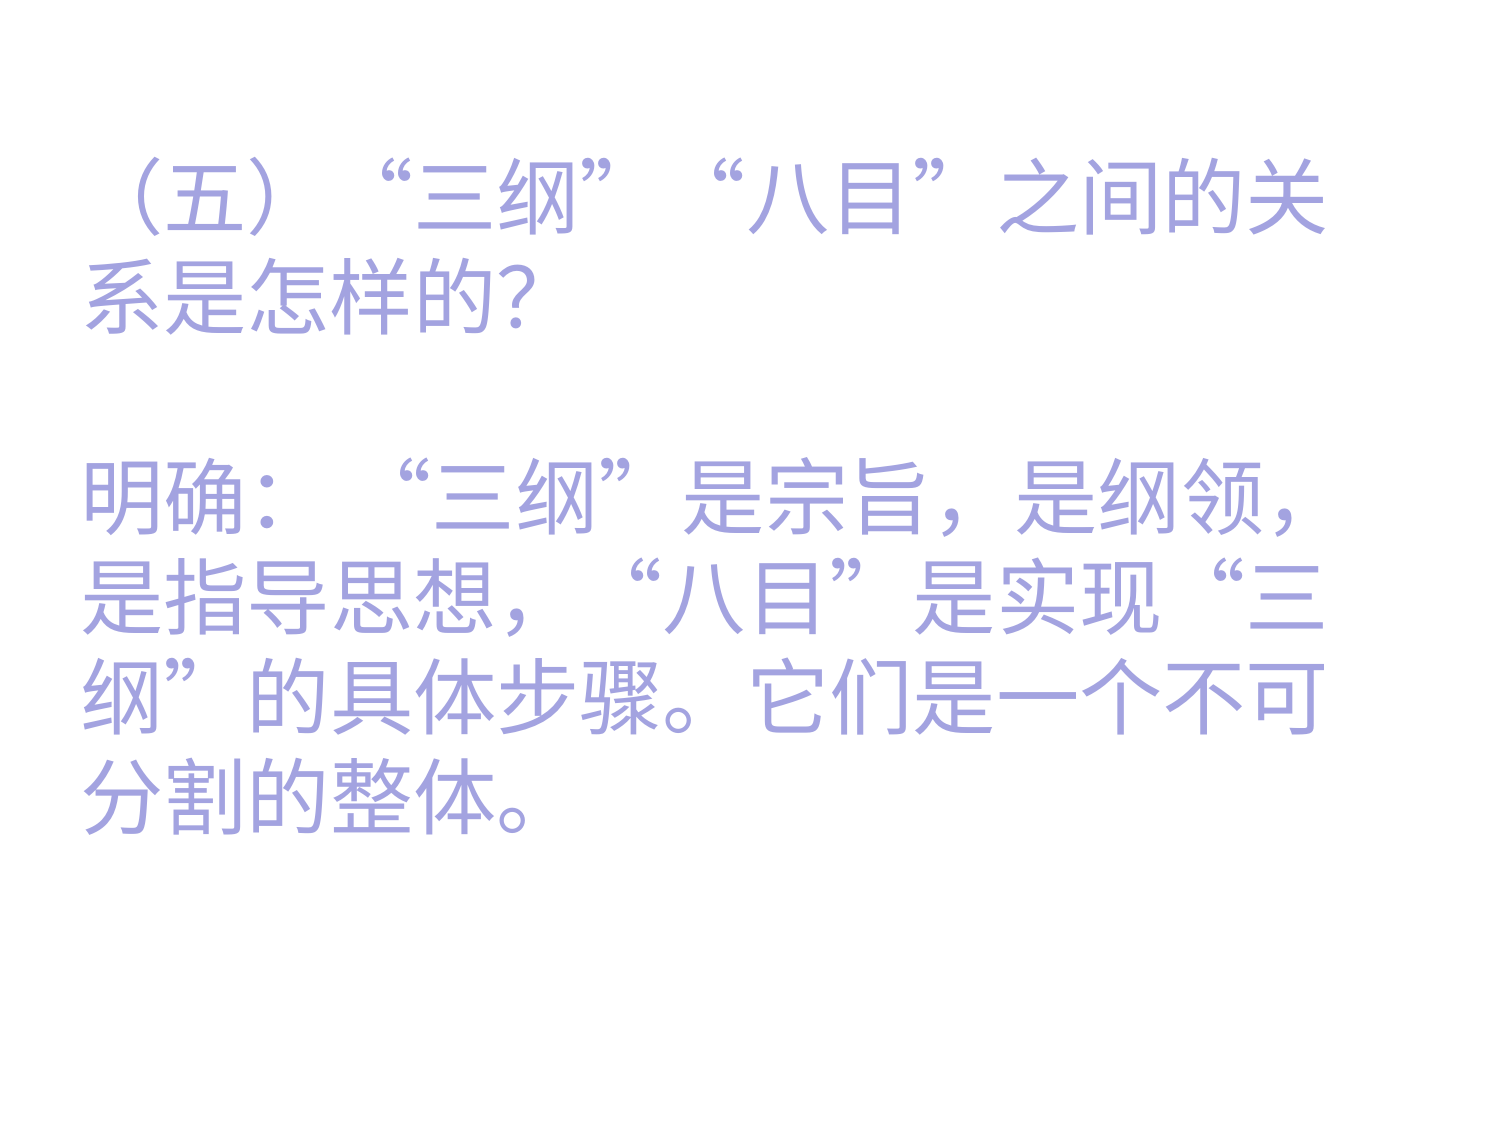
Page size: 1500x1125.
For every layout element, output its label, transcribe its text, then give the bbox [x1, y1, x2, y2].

text_box （五）“三纲”“八目”之间的关系是怎样的？ 明确： “三纲”是宗旨，是纲领，是指导思想，“八目”是实现“三纲”的具体步骤。它们是一个不可分割的整体。 [65, 138, 1417, 853]
